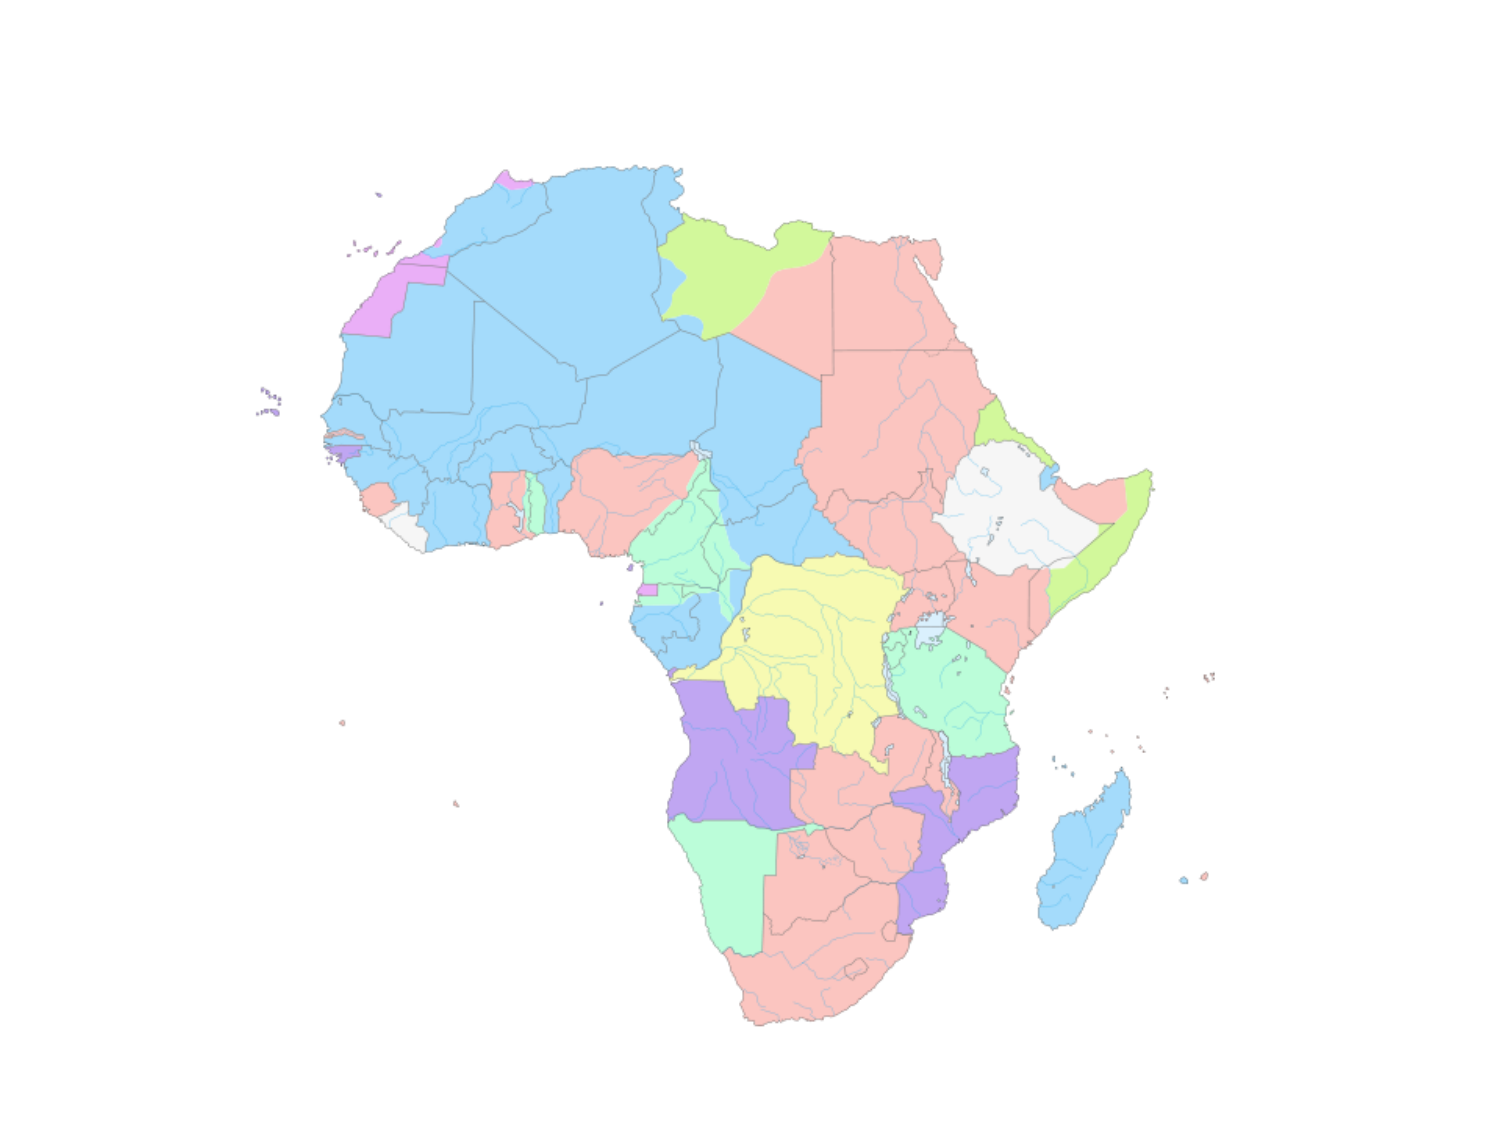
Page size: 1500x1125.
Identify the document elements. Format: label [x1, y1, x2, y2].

picture [222, 137, 1229, 1076]
